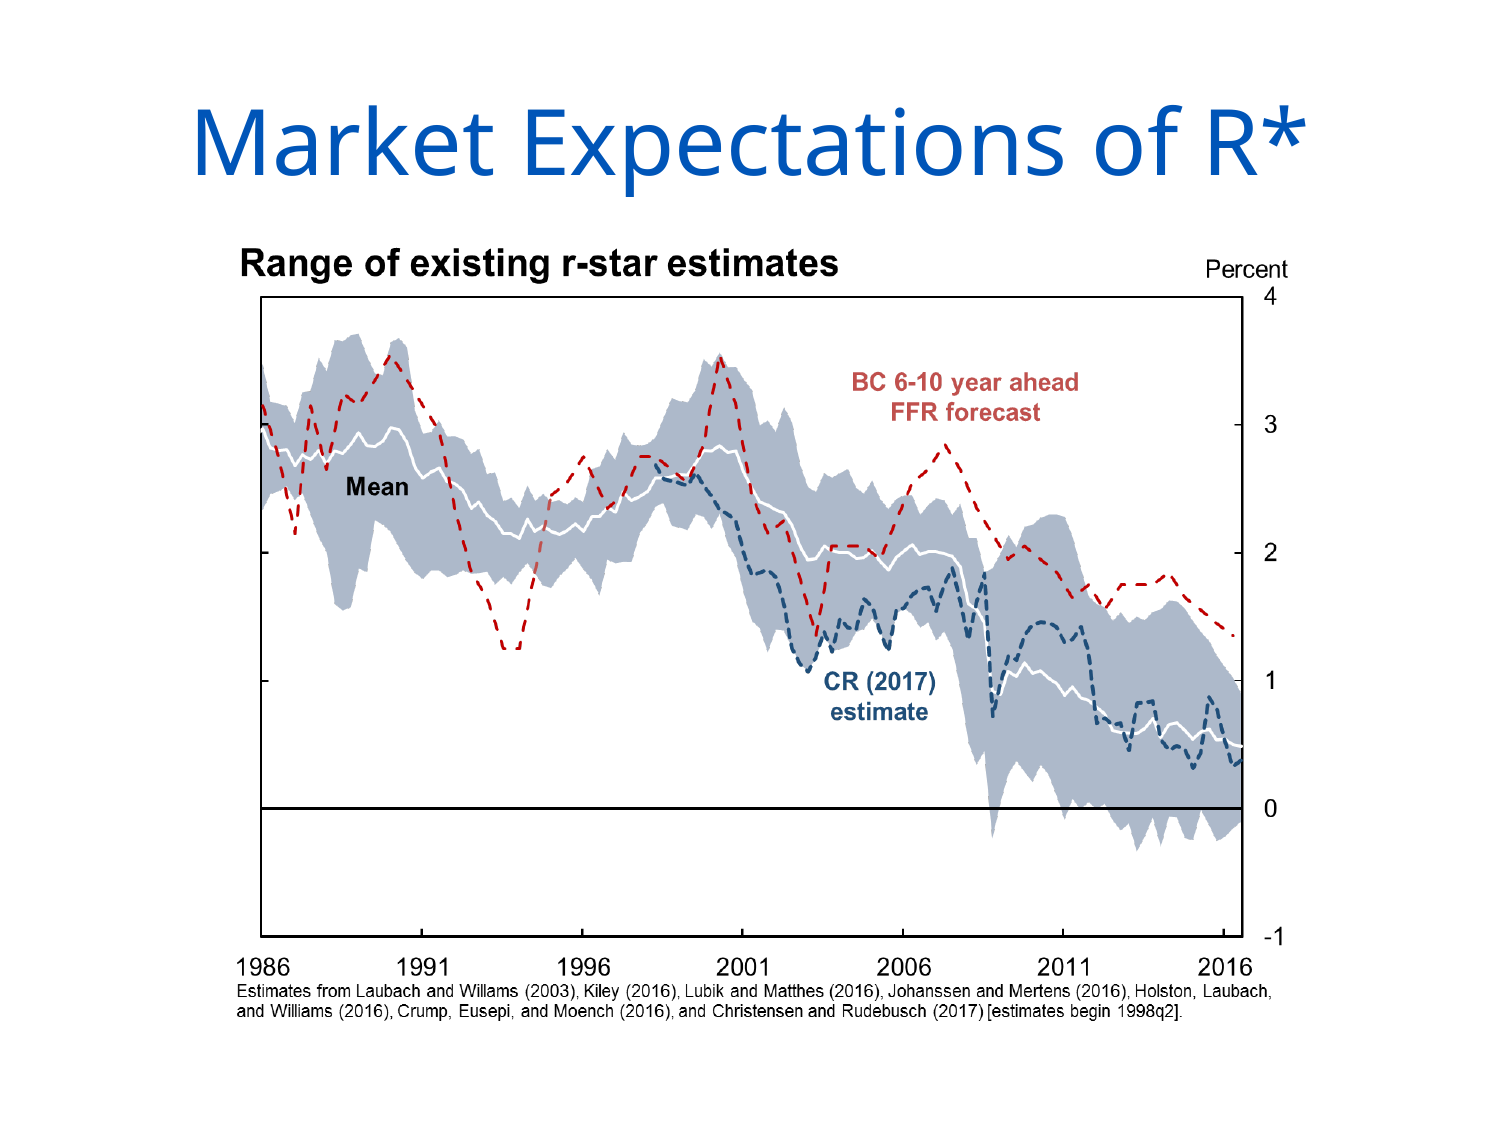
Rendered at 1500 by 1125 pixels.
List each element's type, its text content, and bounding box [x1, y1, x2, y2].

title Market Expectations of R* [75, 45, 1425, 233]
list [224, 232, 1288, 1031]
